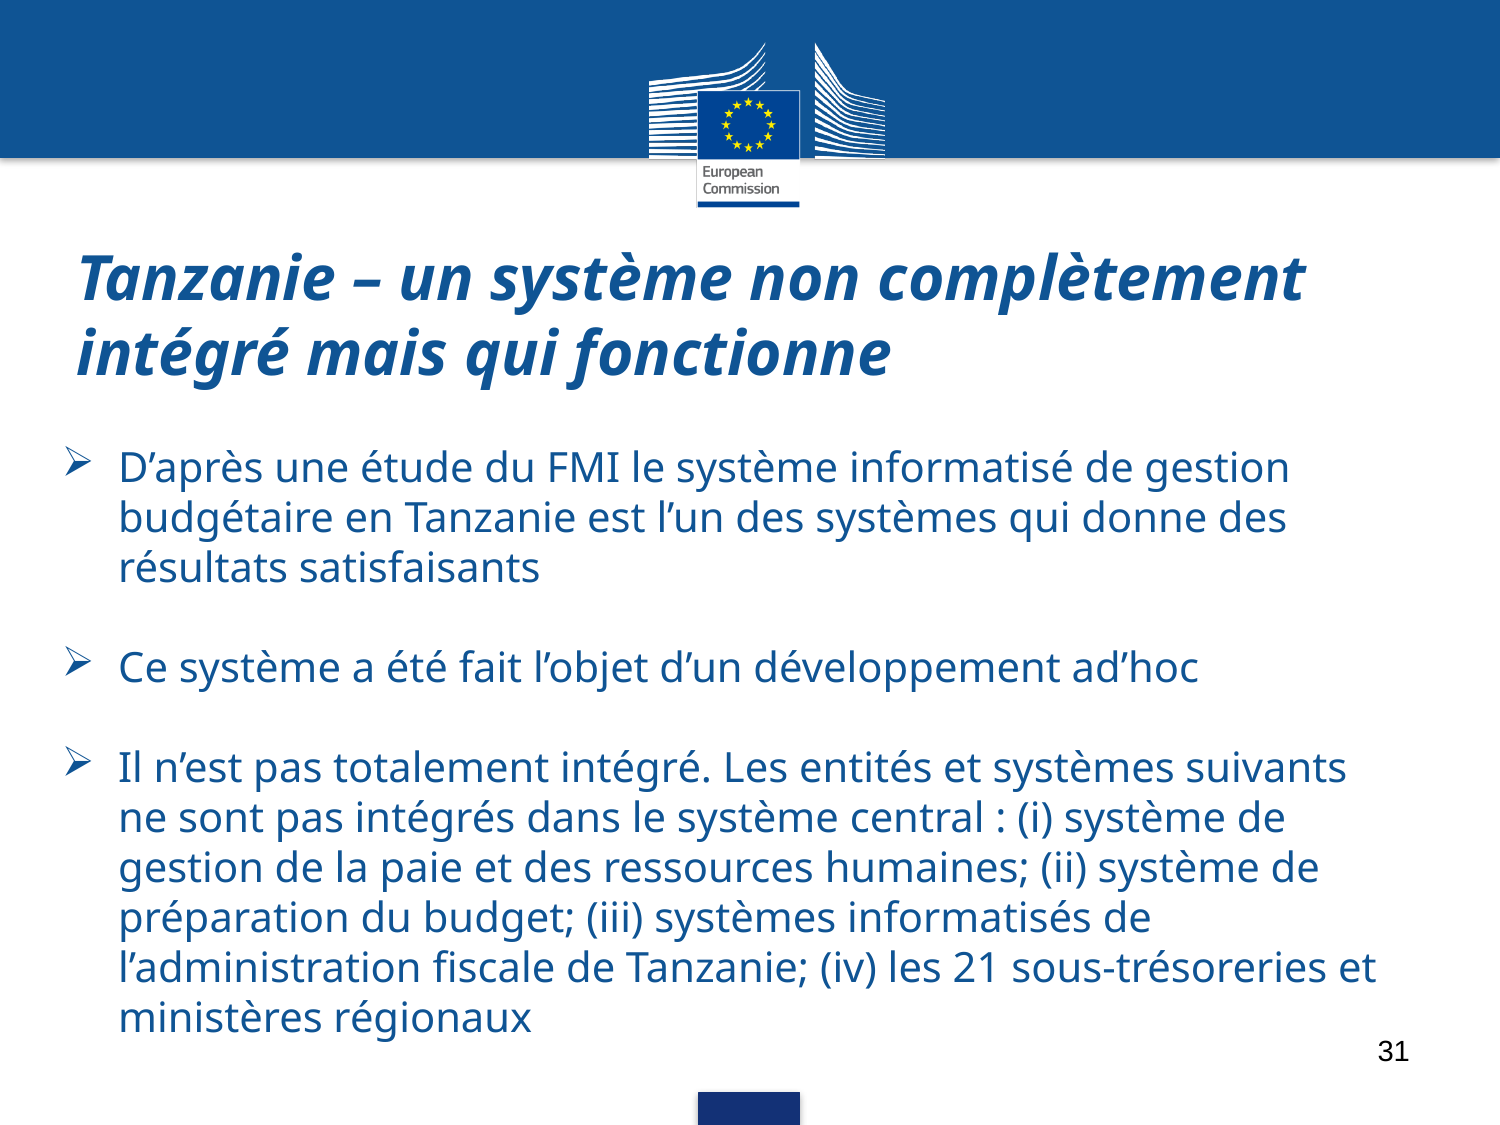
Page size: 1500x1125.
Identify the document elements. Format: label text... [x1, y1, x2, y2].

picture [649, 42, 885, 208]
list D’après une étude du FMI le système informatisé de gestion budgétaire en Tanzanie est l’un des systèmes qui donne des résultats satisfaisants Ce système a été fait l’objet d’un développement ad’hoc Il n’est pas totalement intégré. Les entités et systèmes suivants ne sont pas intégrés dans le système central : (i) système de gestion de la paie et des ressources humaines; (ii) système de préparation du budget; (iii) systèmes informatisés de l’administration fiscale de Tanzanie; (iv) les 21 sous-trésoreries et ministères régionaux [46, 433, 1398, 972]
slide_number 31 [1074, 1024, 1426, 1103]
title Tanzanie – un système non complètement intégré mais qui fonctionne [2, 219, 1500, 408]
